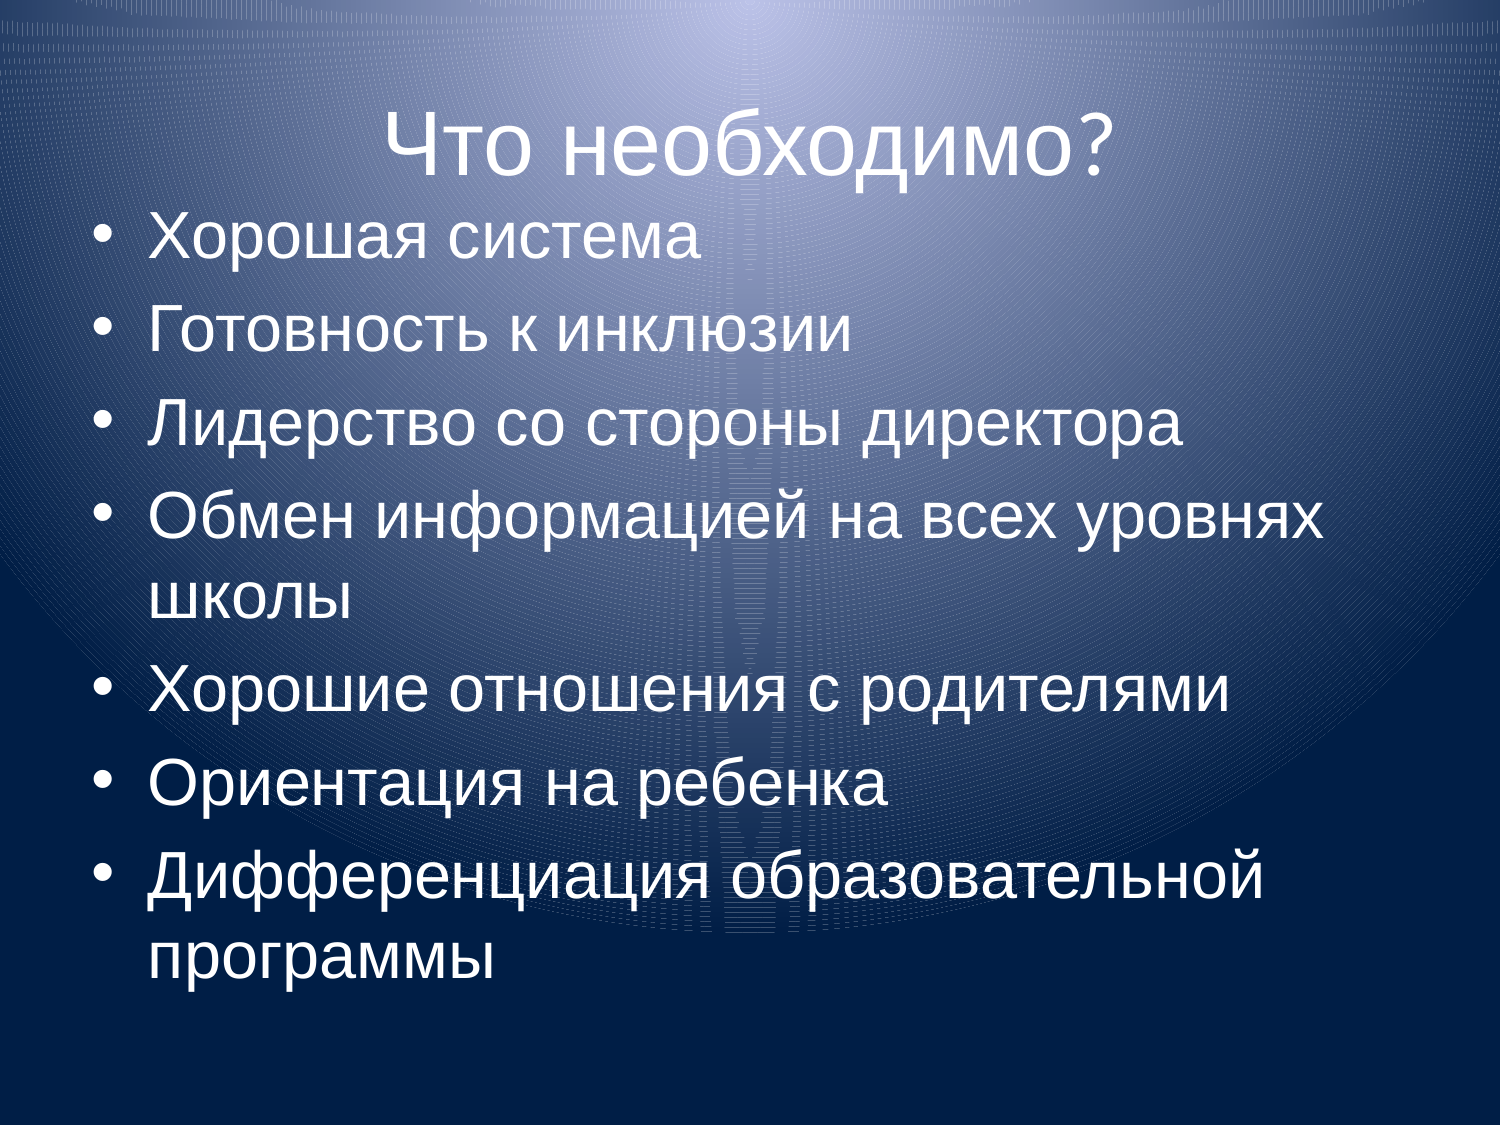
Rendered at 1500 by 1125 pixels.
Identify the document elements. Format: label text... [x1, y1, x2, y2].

title Что необходимо? [74, 44, 1426, 233]
list Хорошая система Готовность к инклюзии Лидерство со стороны директора Обмен информацией на всех уровнях школы Хорошие отношения с родителями Ориентация на ребенка Дифференциация образовательной программы [76, 184, 1427, 928]
